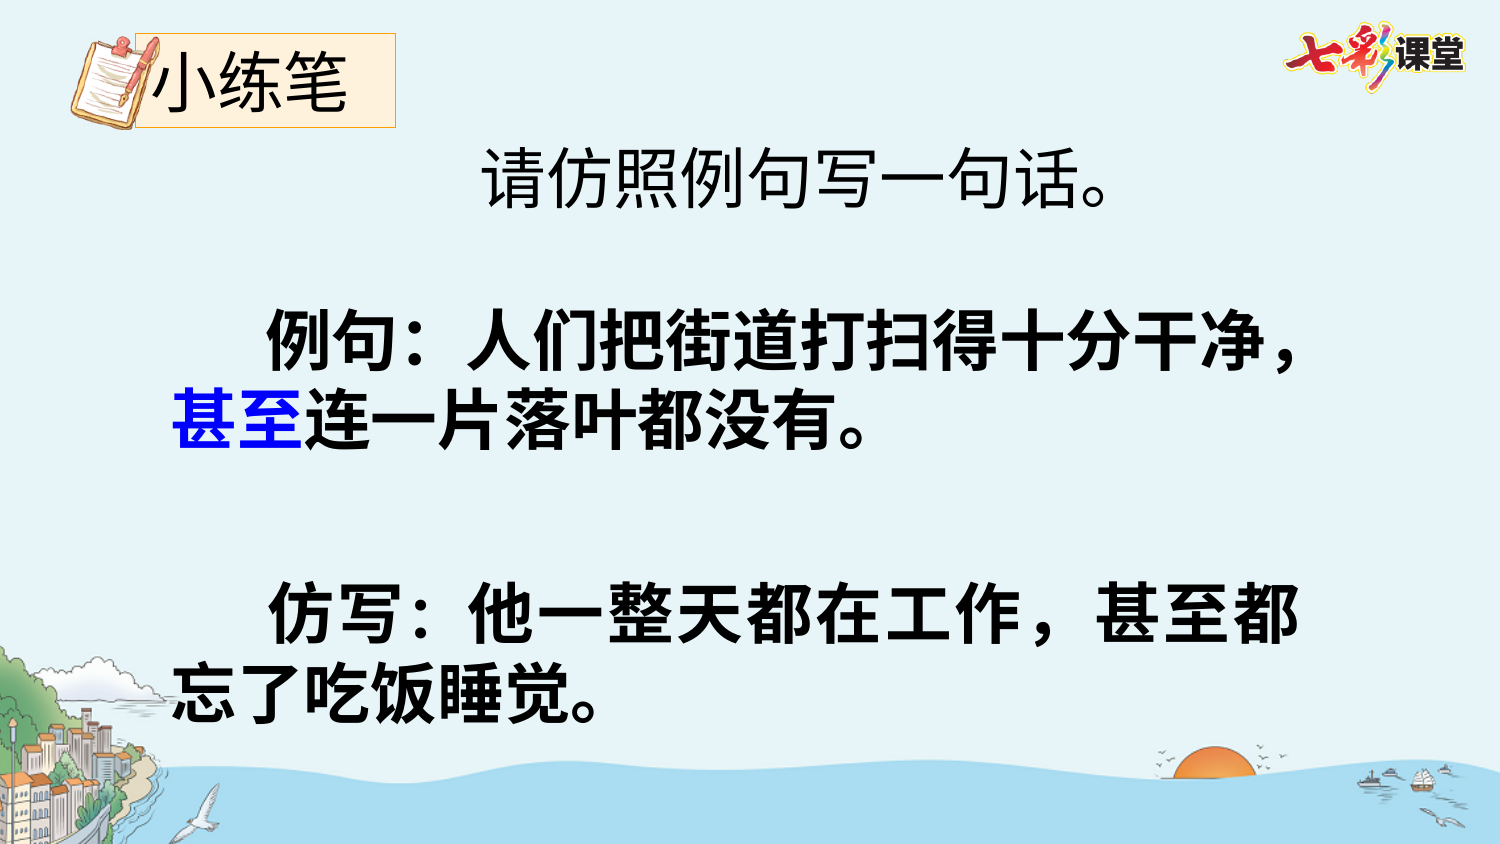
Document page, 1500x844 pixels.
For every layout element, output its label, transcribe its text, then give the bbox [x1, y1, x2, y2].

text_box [64, 32, 396, 130]
picture [0, 0, 1500, 844]
text_box 仿写：他一整天都在工作，甚至都忘了吃饭睡觉。 [159, 565, 1312, 738]
text_box 请仿照例句写一句话。 [464, 129, 1163, 224]
text_box 例句：人们把街道打扫得十分干净，甚至连一片落叶都没有。 [159, 292, 1379, 464]
